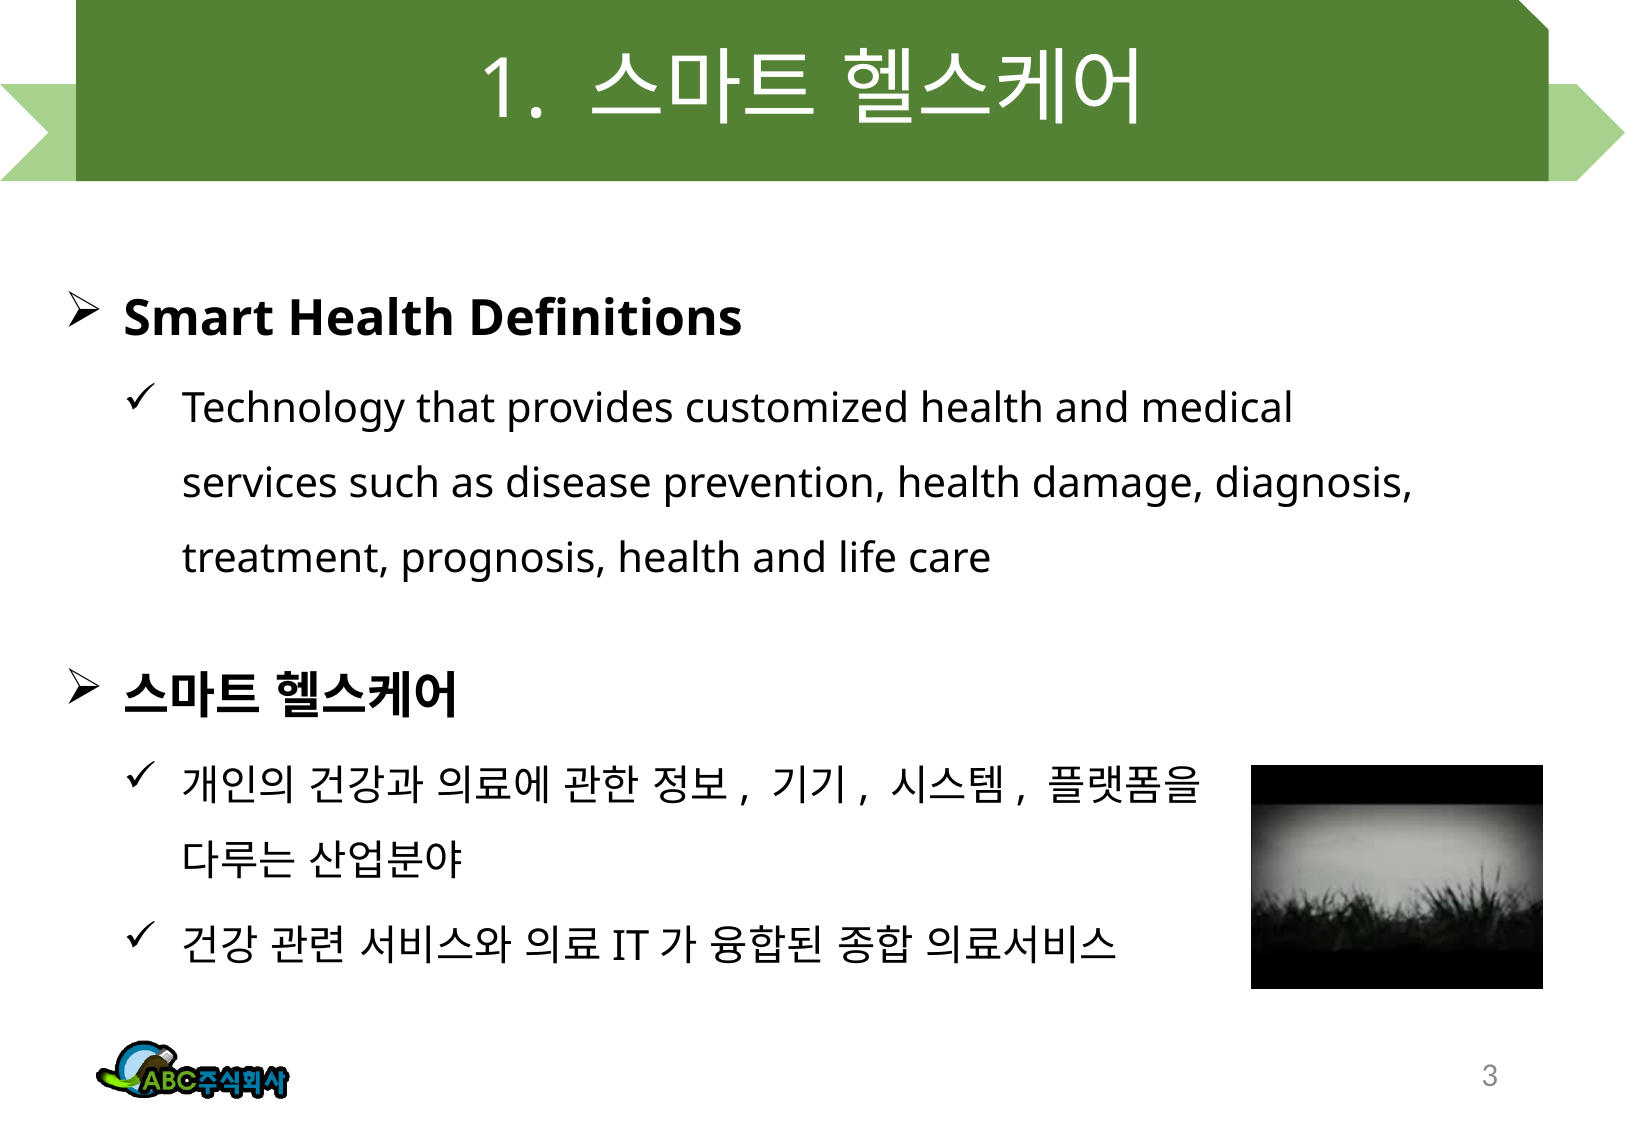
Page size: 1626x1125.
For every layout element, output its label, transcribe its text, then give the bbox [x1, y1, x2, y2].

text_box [1250, 764, 1544, 990]
list Smart Health Definitions Technology that provides customized health and medical services such as disease prevention, health damage, diagnosis, treatment, prognosis, health and life care [49, 247, 1434, 616]
text_box 스마트 헬스케어 개인의 건강과 의료에 관한 정보, 기기, 시스템, 플랫폼을 다루는 산업분야 건강 관련 서비스와 의료IT가 융합된 종합 의료서비스 [49, 625, 1237, 993]
title 1. 스마트 헬스케어 [0, 0, 1625, 182]
picture [87, 1034, 295, 1103]
slide_number 3 [1147, 1042, 1514, 1103]
